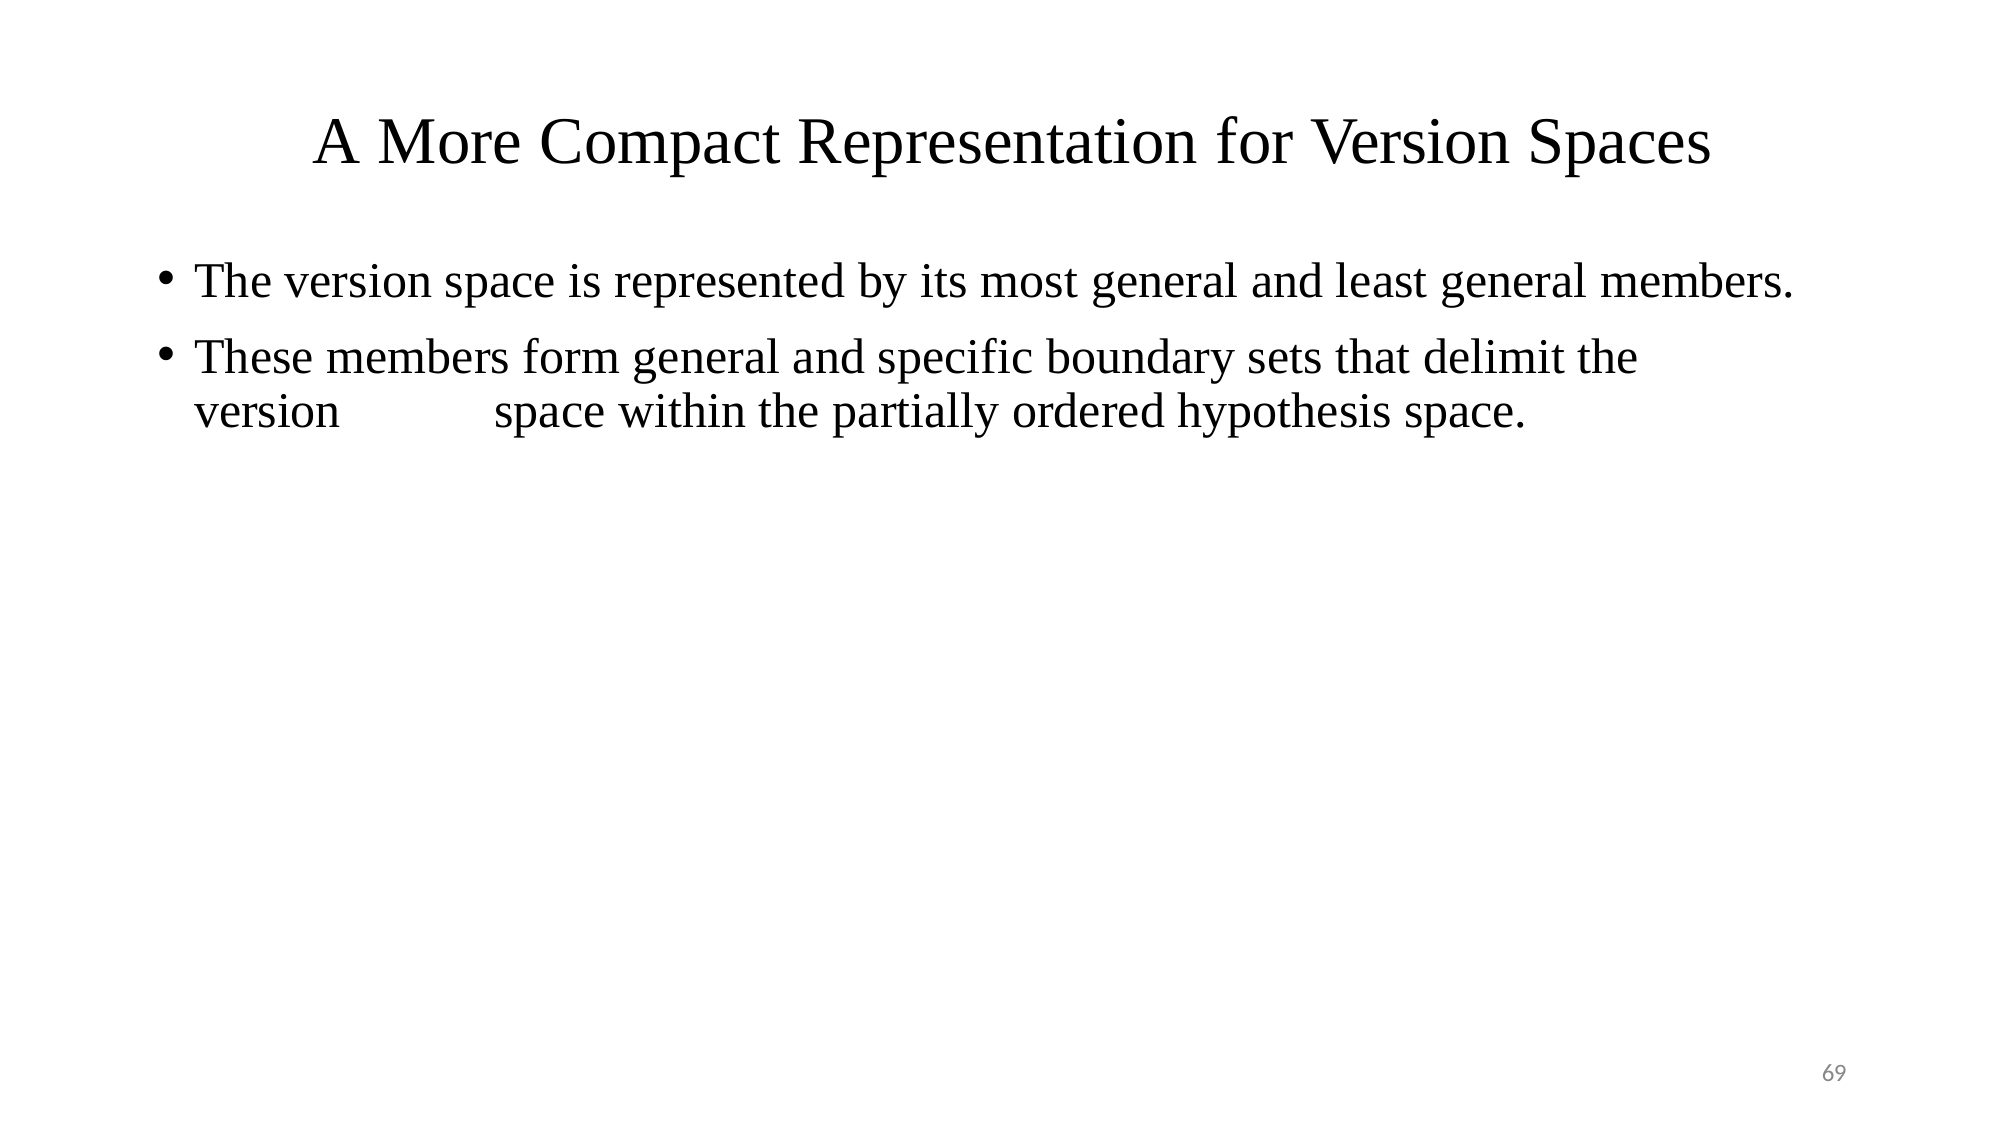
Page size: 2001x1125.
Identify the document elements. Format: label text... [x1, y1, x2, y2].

title A More Compact Representation for Version Spaces [153, 95, 1847, 286]
slide_number 69 [1815, 1060, 1856, 1125]
text_box The version space is represented by its most general and least general members. These members form general and specific boundary sets that delimit the version space within the partially ordered hypothesis space. [155, 231, 1796, 438]
